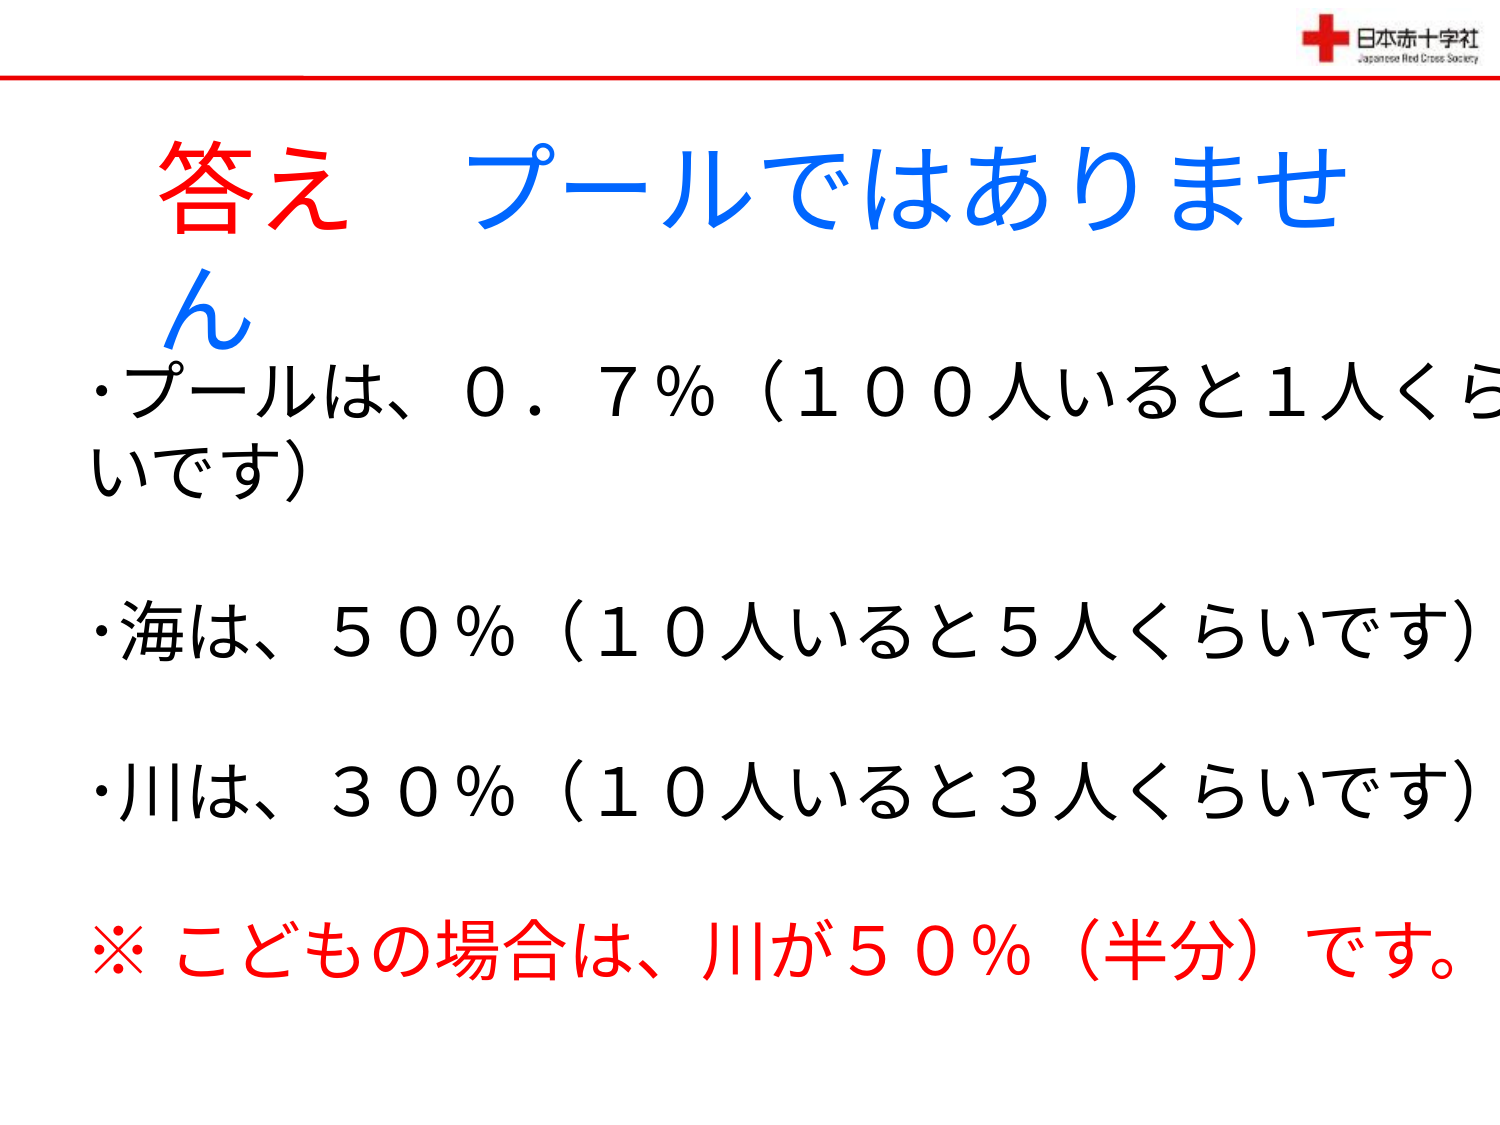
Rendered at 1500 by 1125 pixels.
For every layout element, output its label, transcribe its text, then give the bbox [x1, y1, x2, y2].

text_box ･プールは、０．７％（１００人いると１人くらいです） ･海は、５０％（１０人いると５人くらいです） ･川は、３０％（１０人いると３人くらいです） ※こどもの場合は、川が５０％（半分）です。 [70, 342, 1500, 997]
text_box 答え プールではありません [141, 119, 1412, 342]
picture [1296, 8, 1486, 66]
